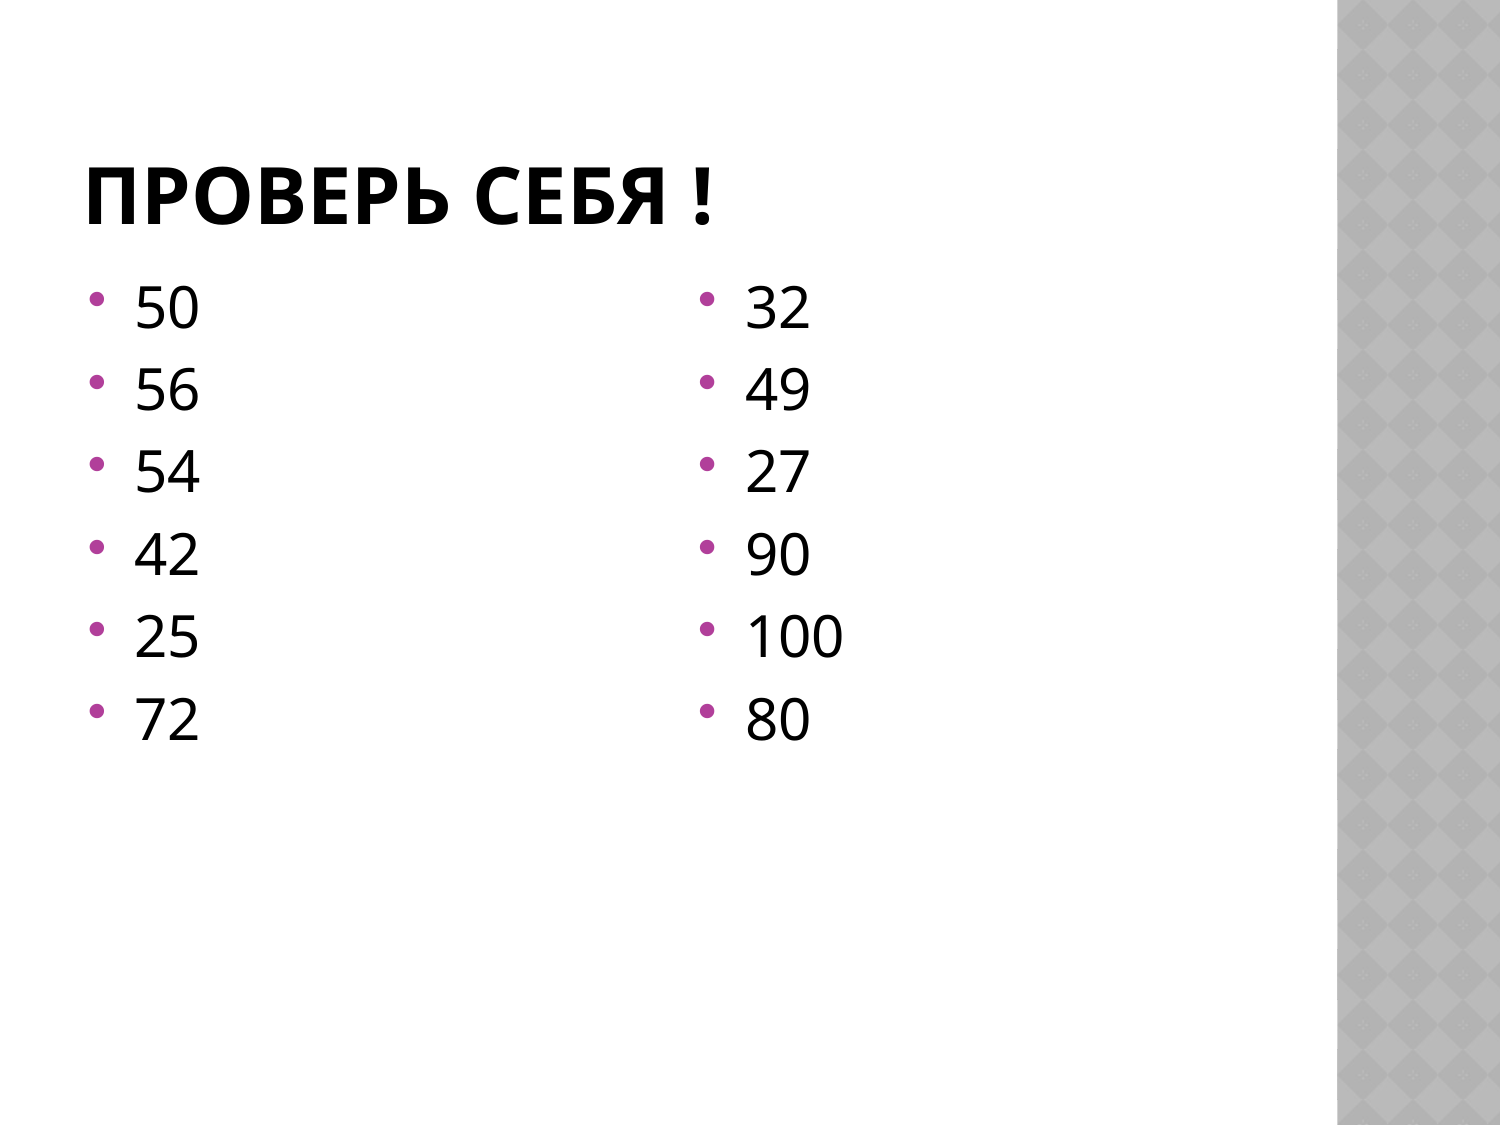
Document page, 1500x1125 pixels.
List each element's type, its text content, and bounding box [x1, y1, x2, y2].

list 50 56 54 42 25 72 [75, 262, 653, 1005]
title Проверь себя ! [75, 52, 1263, 240]
list 32 49 27 90 100 80 [685, 262, 1263, 1005]
